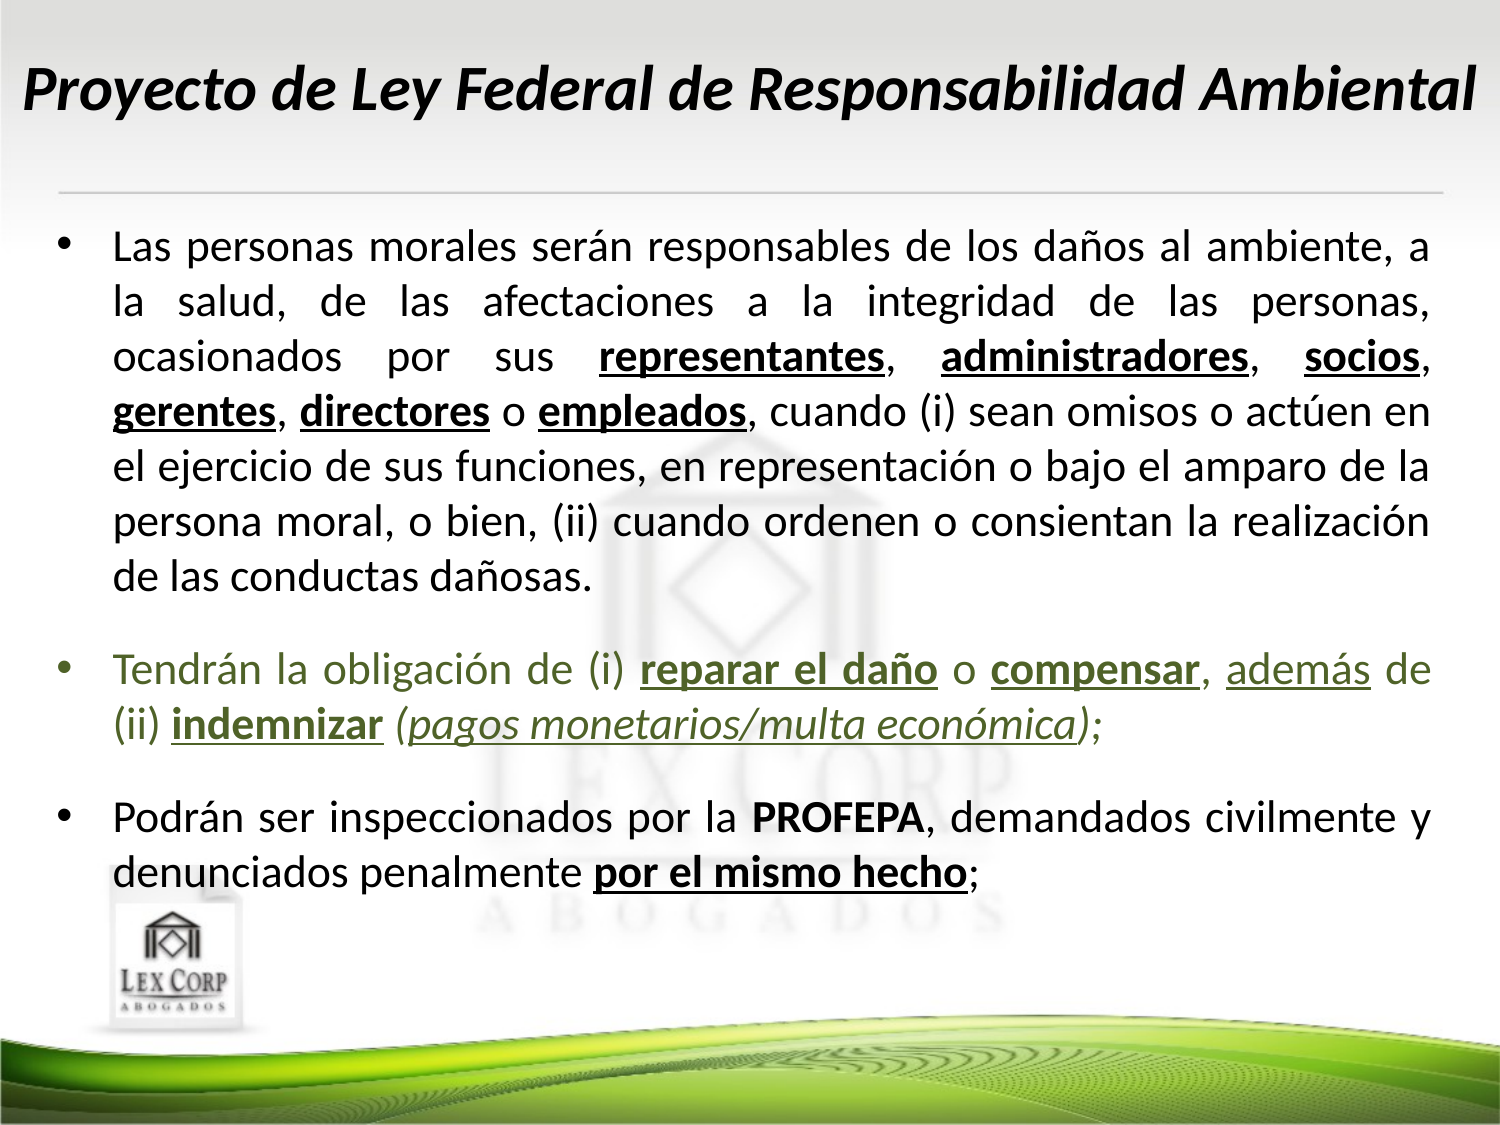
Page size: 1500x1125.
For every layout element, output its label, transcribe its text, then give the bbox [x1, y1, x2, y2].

text_box Proyecto de Ley Federal de Responsabilidad Ambiental [0, 0, 1500, 170]
picture [0, 170, 1500, 1125]
list Las personas morales serán responsables de los daños al ambiente, a la salud, de las afectaciones a la integridad de las personas, ocasionados por sus representantes, administradores, socios, gerentes, directores o empleados, cuando (i) sean omisos o actúen en el ejercicio de sus funciones, en representación o bajo el amparo de la persona moral, o bien, (ii) cuando ordenen o consientan la realización de las conductas dañosas. Tendrán la obligación de (i) reparar el daño o compensar, además de (ii) indemnizar (pagos monetarios/multa económica); Podrán ser inspeccionados por la PROFEPA, demandados civilmente y denunciados penalmente por el mismo hecho; [41, 208, 1447, 1023]
